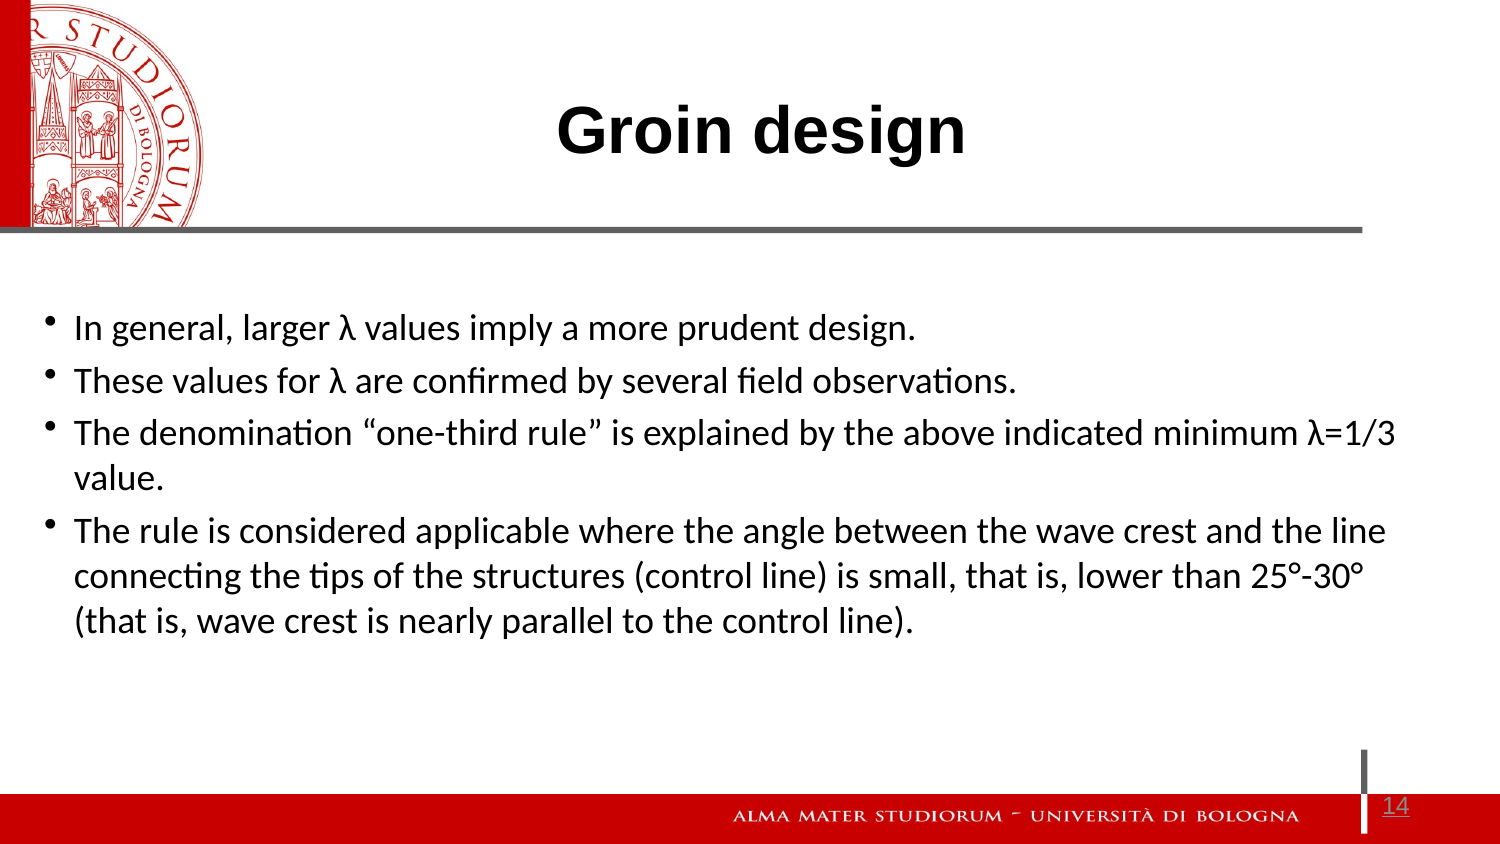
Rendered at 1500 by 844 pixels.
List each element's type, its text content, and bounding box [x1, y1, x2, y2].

slide_number 14 [1074, 782, 1425, 827]
list In general, larger λ values imply a more prudent design. These values for λ are confirmed by several field observations. The denomination “one-third rule” is explained by the above indicated minimum λ=1/3 value. The rule is considered applicable where the angle between the wave crest and the line connecting the tips of the structures (control line) is small, that is, lower than 25°-30° (that is, wave crest is nearly parallel to the control line). [29, 295, 1447, 786]
picture [31, 0, 211, 226]
text_box Groin design [194, 79, 1329, 174]
picture [0, 794, 1500, 844]
